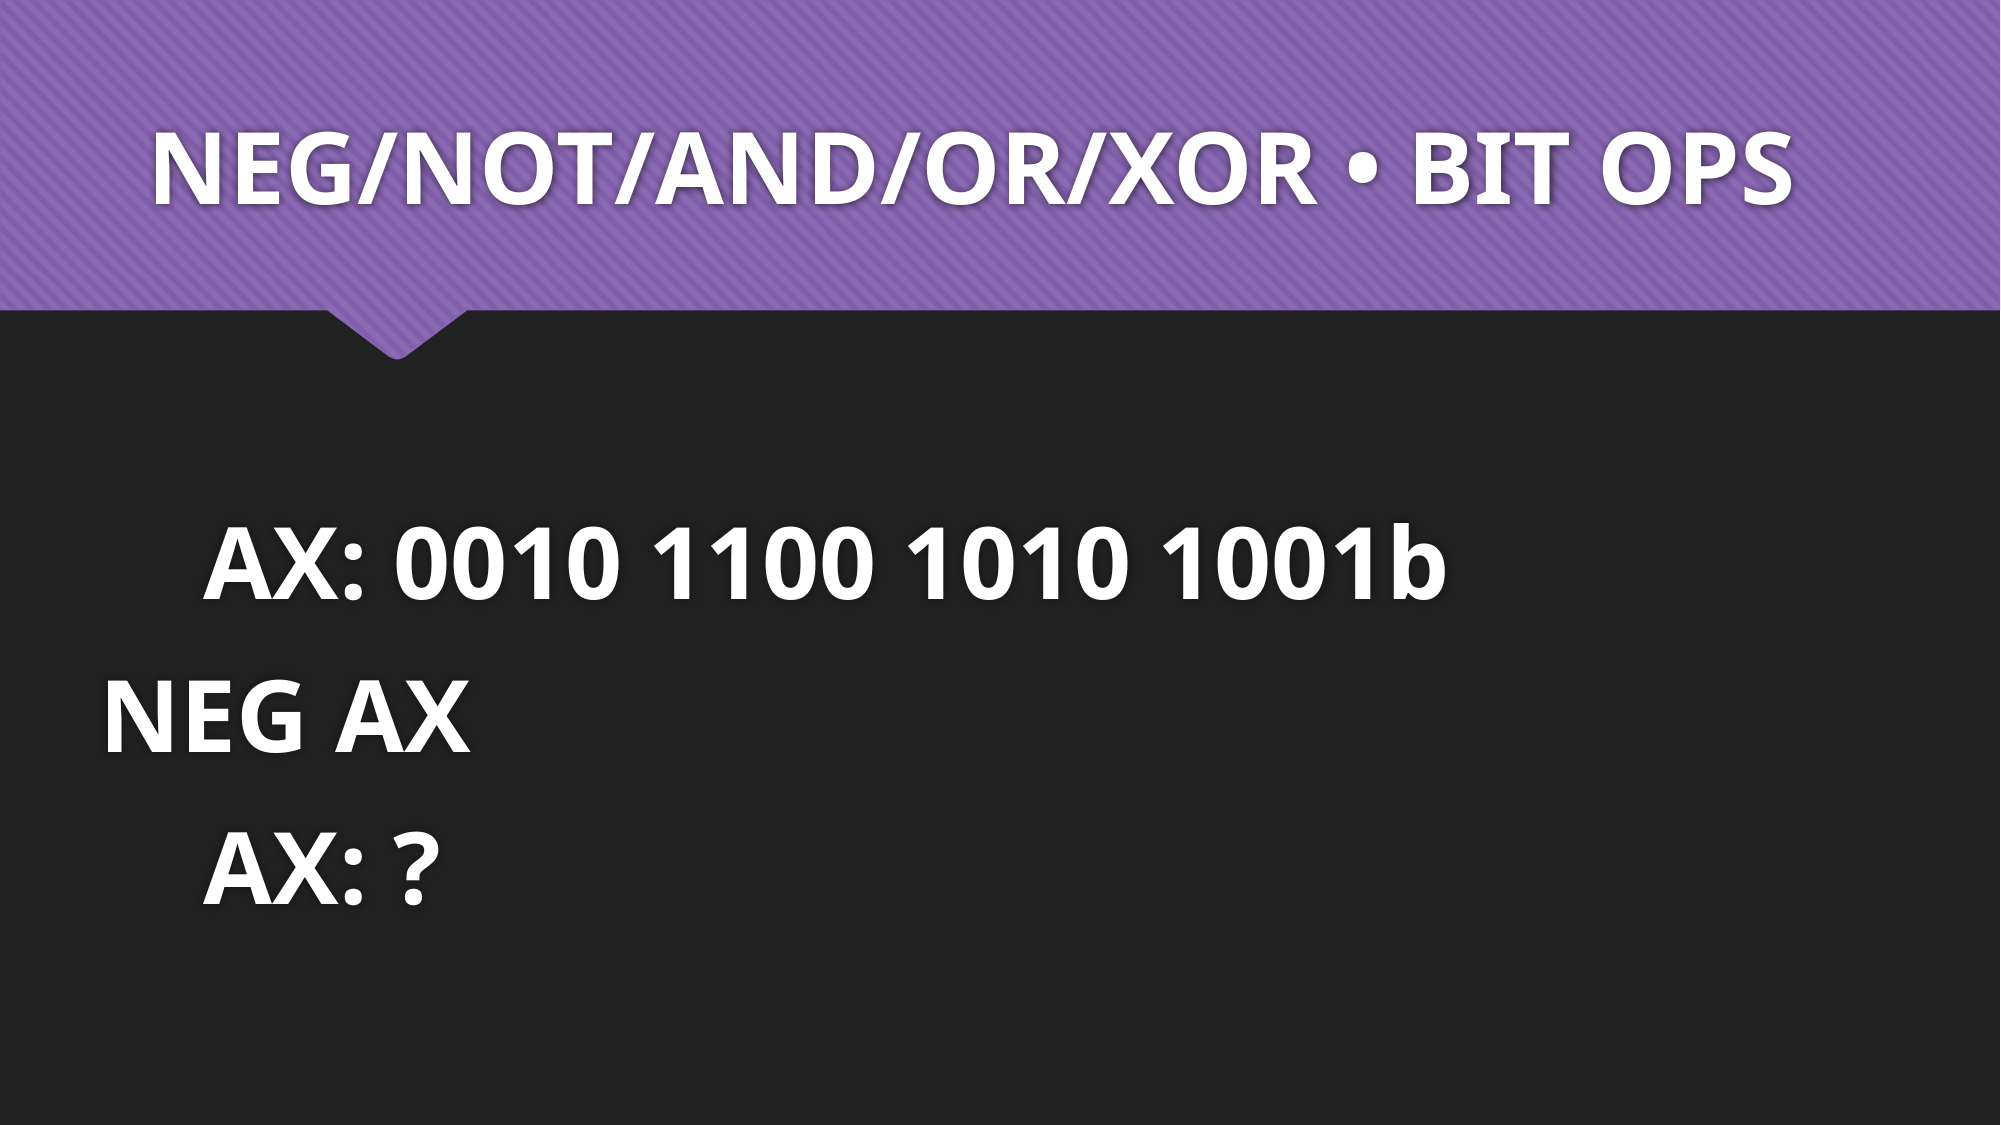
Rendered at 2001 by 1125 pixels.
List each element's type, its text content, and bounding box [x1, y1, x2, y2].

title NEG/NOT/AND/OR/XOR • BIT OPS [132, 73, 1868, 233]
list AX: 0010 1100 1010 1001b NEG AX AX: ? [84, 364, 1919, 1060]
